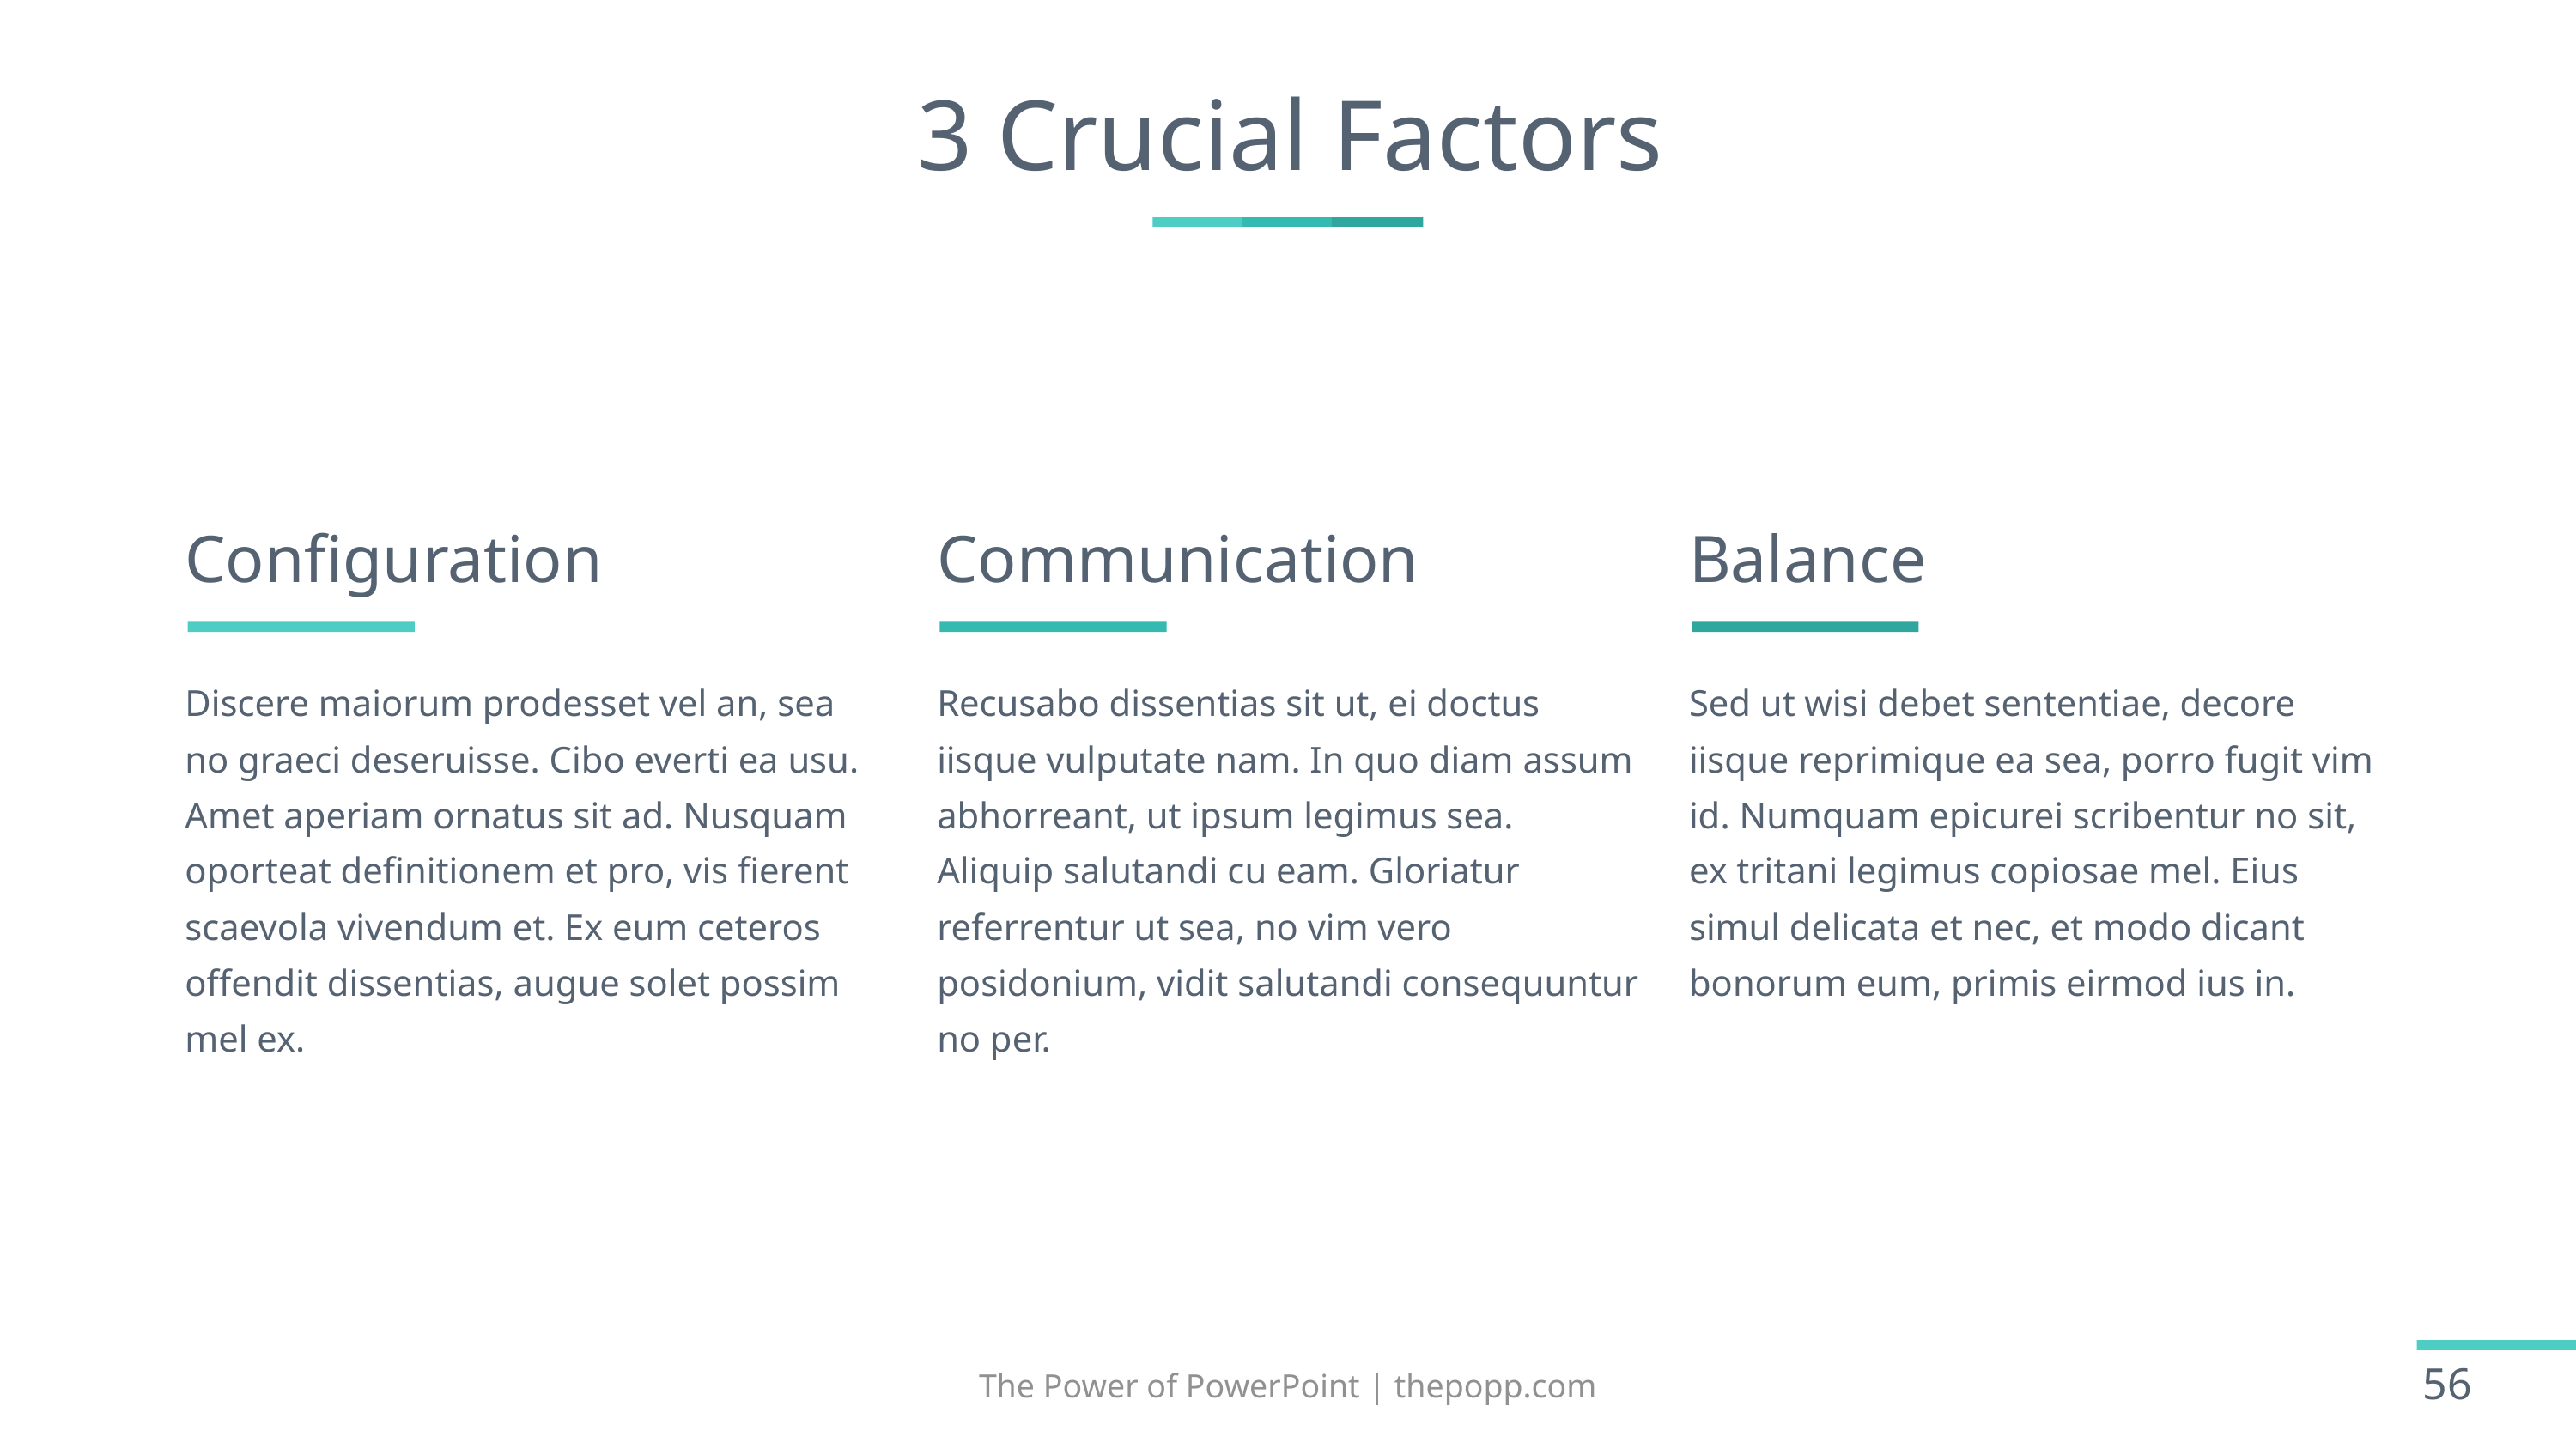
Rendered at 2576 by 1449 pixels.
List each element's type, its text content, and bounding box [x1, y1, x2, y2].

list Balance [1676, 504, 2404, 609]
list Discere maiorum prodesset vel an, sea no graeci deseruisse. Cibo everti ea usu. Amet aperiam ornatus sit ad. Nusquam oporteat definitionem et pro, vis fierent scaevola vivendum et. Ex eum ceteros offendit dissentias, augue solet possim mel ex. [172, 661, 900, 1071]
title 3 Crucial Factors [69, 49, 2512, 230]
list Recusabo dissentias sit ut, ei doctus iisque vulputate nam. In quo diam assum abhorreant, ut ipsum legimus sea. Aliquip salutandi cu eam. Gloriatur referrentur ut sea, no vim vero posidonium, vidit salutandi consequuntur no per. [924, 661, 1652, 1071]
footer The Power of PowerPoint | thepopp.com [853, 1349, 1723, 1427]
list Communication [924, 504, 1652, 609]
list Sed ut wisi debet sententiae, decore iisque reprimique ea sea, porro fugit vim id. Numquam epicurei scribentur no sit, ex tritani legimus copiosae mel. Eius simul delicata et nec, et modo dicant bonorum eum, primis eirmod ius in. [1676, 661, 2404, 1071]
list Configuration [172, 504, 900, 609]
slide_number 56 [2409, 1351, 2576, 1421]
